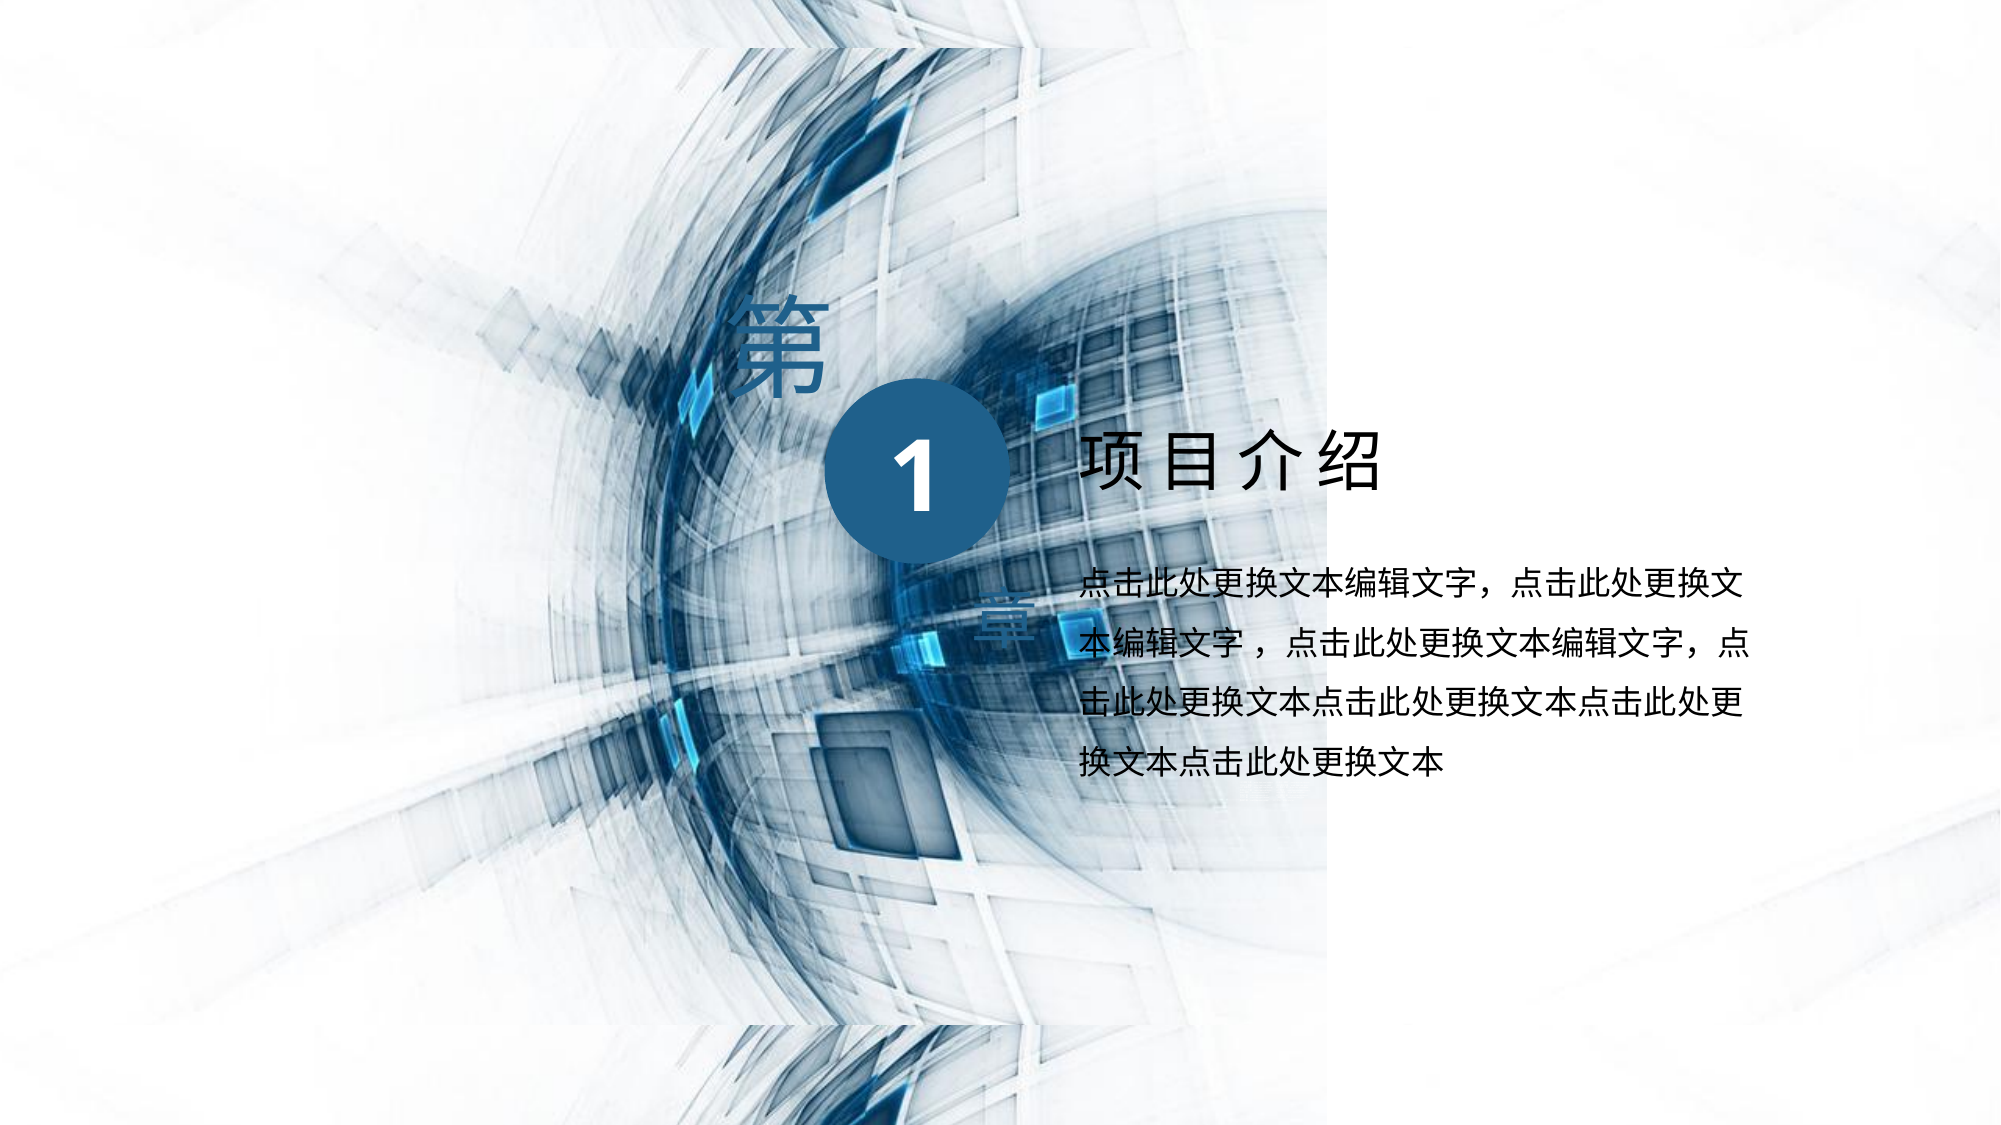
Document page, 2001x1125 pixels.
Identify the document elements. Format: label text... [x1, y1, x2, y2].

text_box 项目介绍 [1078, 340, 1755, 542]
text_box 点击此处更换文本编辑文字，点击此处更换文本编辑文字 ，点击此处更换文本编辑文字，点击此处更换文本点击此处更换文本点击此处更换文本点击此处更换文本 [1078, 542, 1772, 795]
text_box 第 [706, 240, 852, 409]
text_box 1 [823, 377, 1011, 565]
text_box 章 [953, 542, 1057, 667]
picture [0, 0, 2001, 1125]
